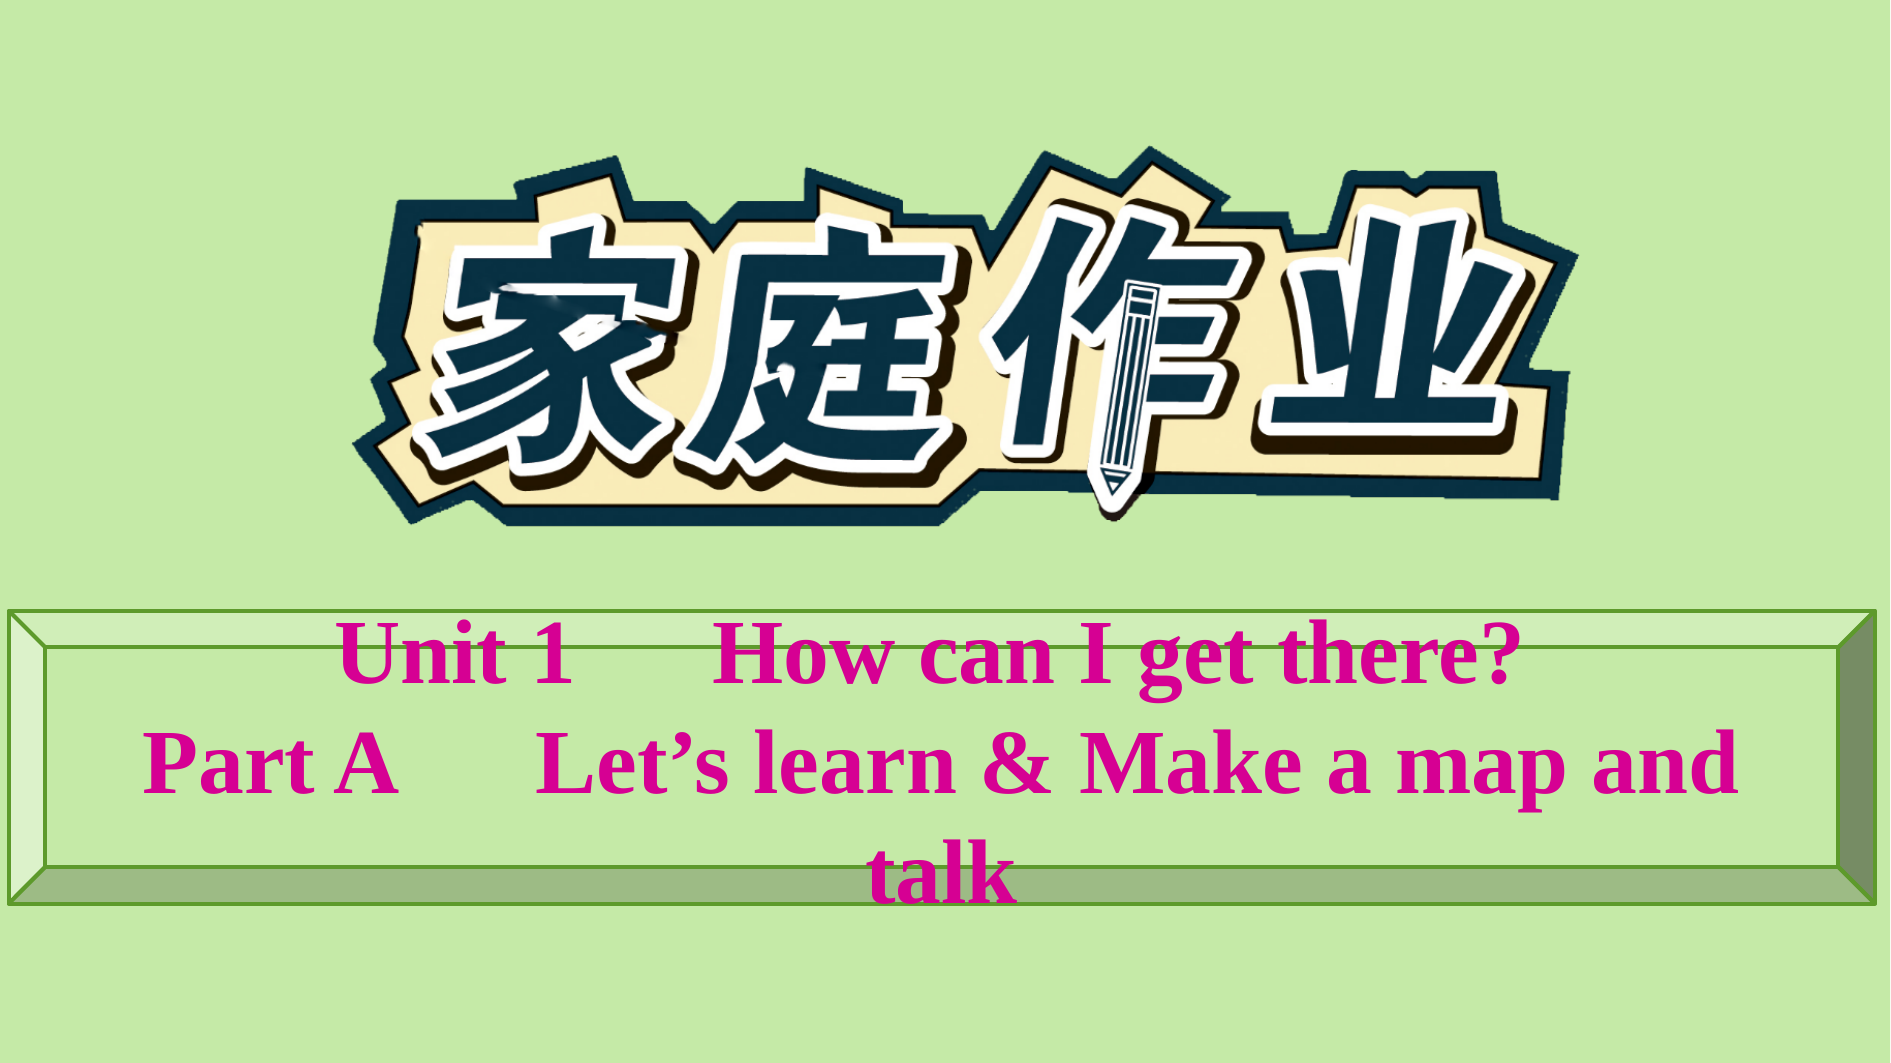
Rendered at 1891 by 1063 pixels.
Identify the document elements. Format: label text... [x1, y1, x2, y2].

picture [349, 82, 1583, 609]
text_box Unit 1 How can I get there? Part A Let’s learn & Make a map and talk [7, 609, 1877, 906]
